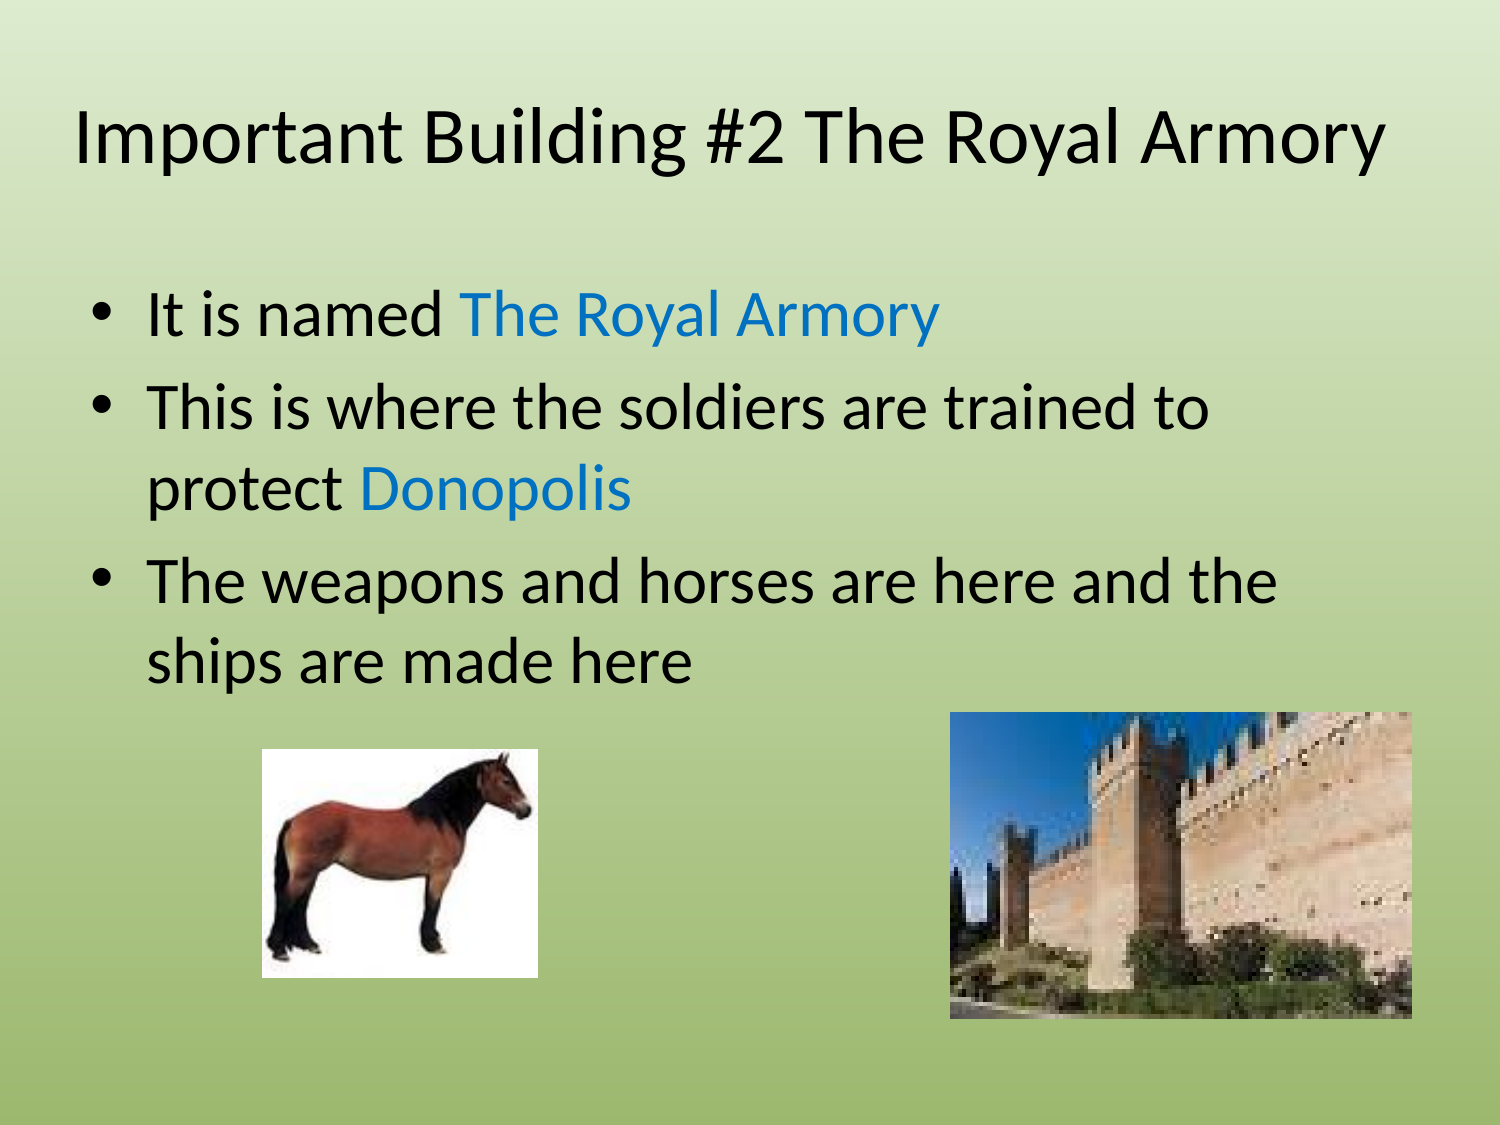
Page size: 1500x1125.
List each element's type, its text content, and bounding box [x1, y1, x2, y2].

picture [262, 749, 538, 978]
picture [949, 712, 1412, 1019]
list It is named The Royal Armory This is where the soldiers are trained to protect Donopolis The weapons and horses are here and the ships are made here [75, 262, 1425, 1005]
title Important Building #2 The Royal Armory [37, 37, 1425, 225]
